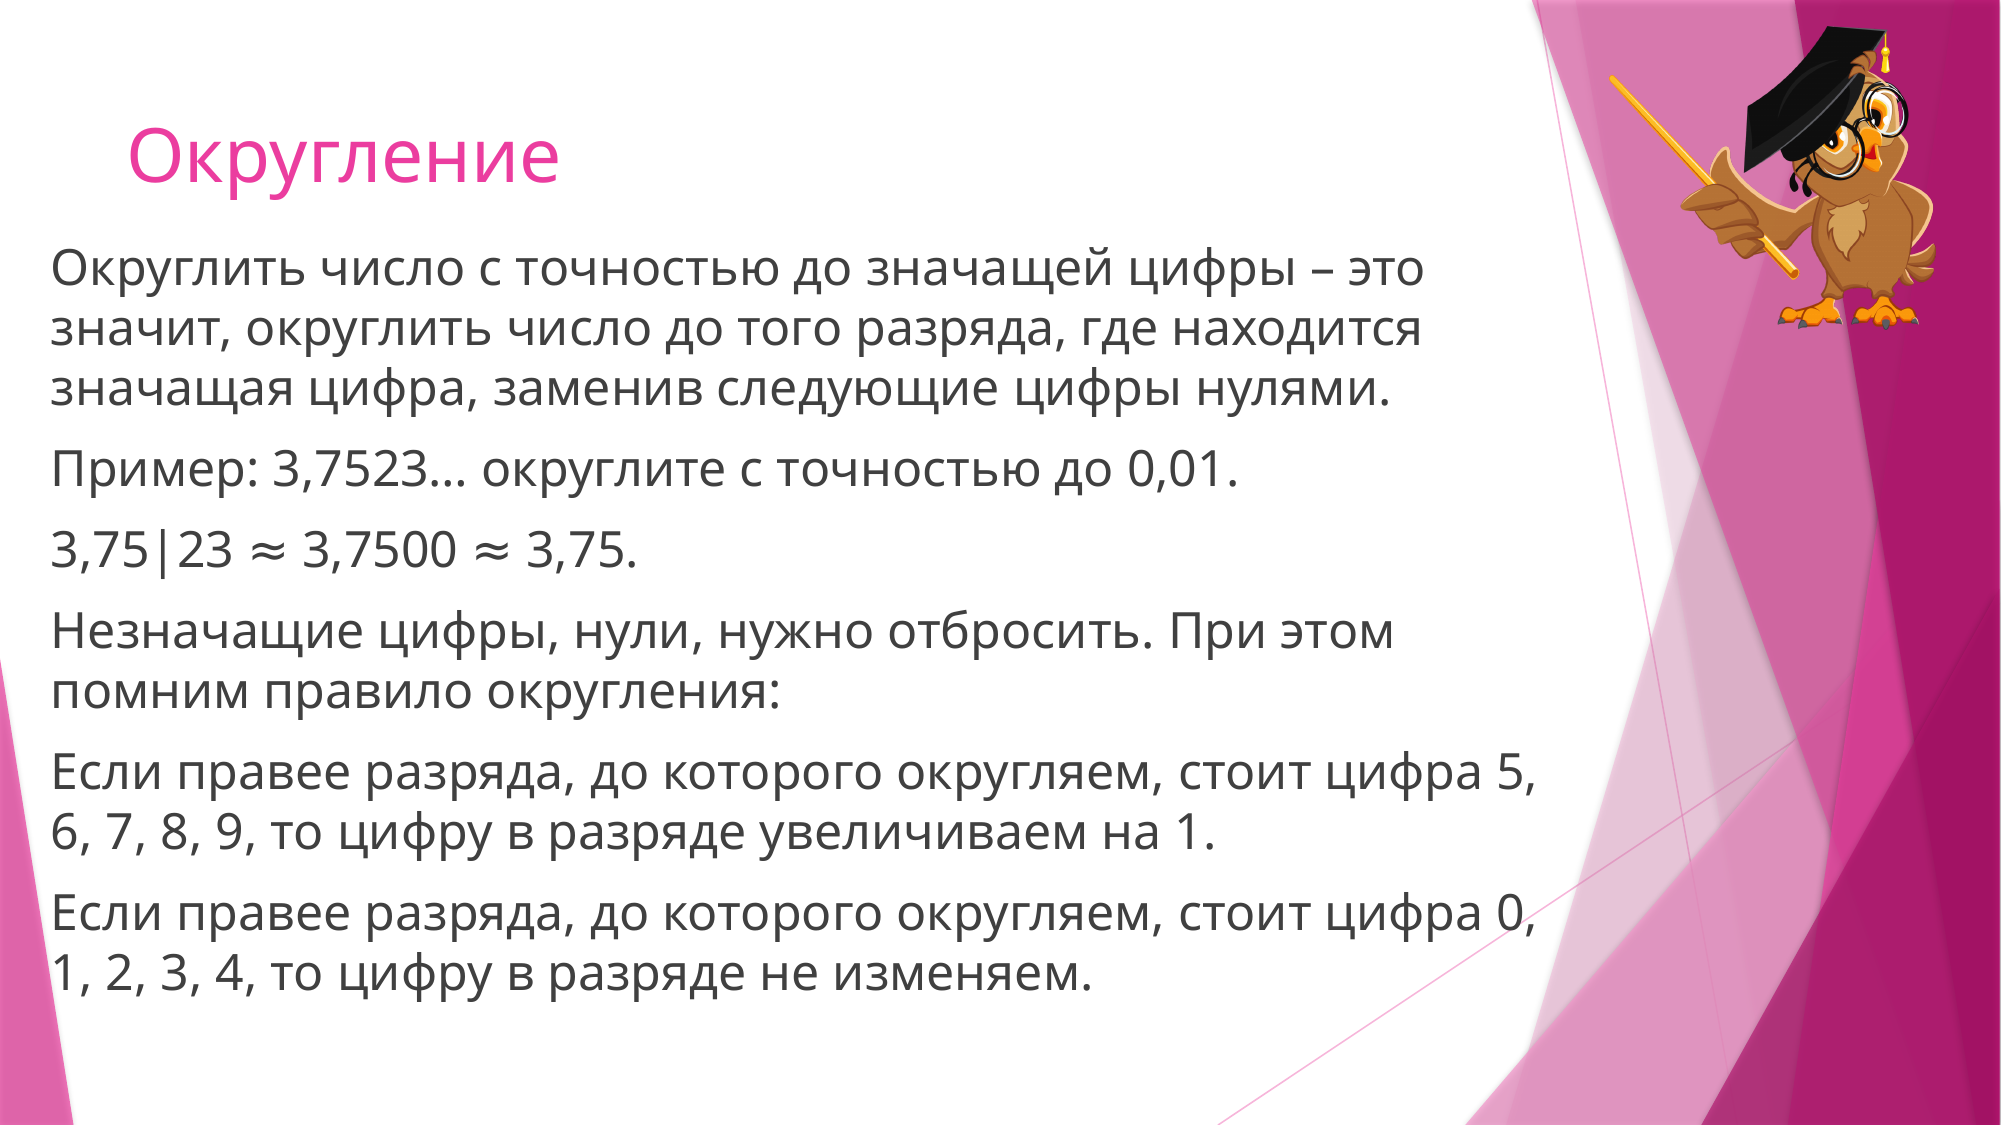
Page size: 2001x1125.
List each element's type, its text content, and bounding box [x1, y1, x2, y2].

title Округление [111, 99, 1522, 228]
picture [1609, 25, 1936, 330]
list Округлить число с точностью до значащей цифры – это значит, округлить число до того разряда, где находится значащая цифра, заменив следующие цифры нулями. Пример: 3,7523… округлите с точностью до 0,01. 3,75|23 ≈ 3,7500 ≈ 3,75. Незначащие цифры, нули, нужно отбросить. При этом помним правило округления: Если правее разряда, до которого округляем, стоит цифра 5, 6, 7, 8, 9, то цифру в разряде увеличиваем на 1. Если правее разряда, до которого округляем, стоит цифра 0, 1, 2, 3, 4, то цифру в разряде не изменяем. [35, 228, 1560, 1015]
